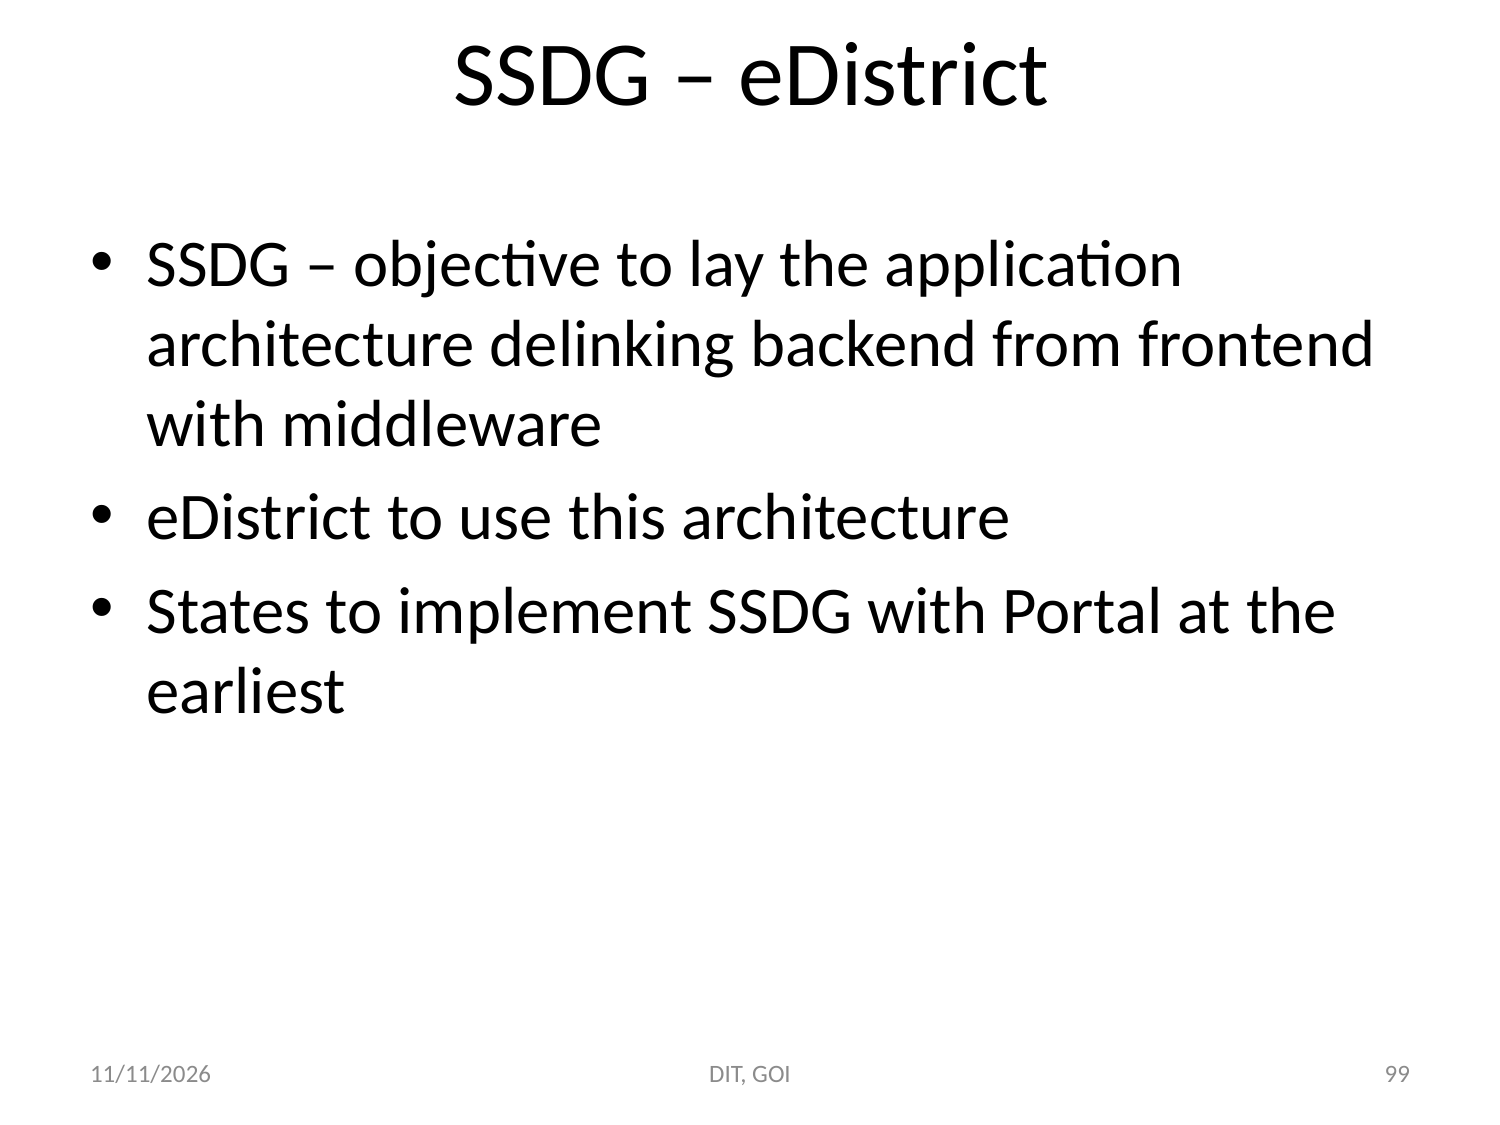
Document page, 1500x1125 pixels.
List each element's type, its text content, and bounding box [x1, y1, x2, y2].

slide_number 99 [1074, 1042, 1425, 1103]
title SSDG – eDistrict [87, 0, 1438, 138]
footer DIT, GOI [512, 1042, 988, 1103]
list SSDG – objective to lay the application architecture delinking backend from frontend with middleware eDistrict to use this architecture States to implement SSDG with Portal at the earliest [75, 212, 1425, 1038]
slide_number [75, 1042, 425, 1103]
